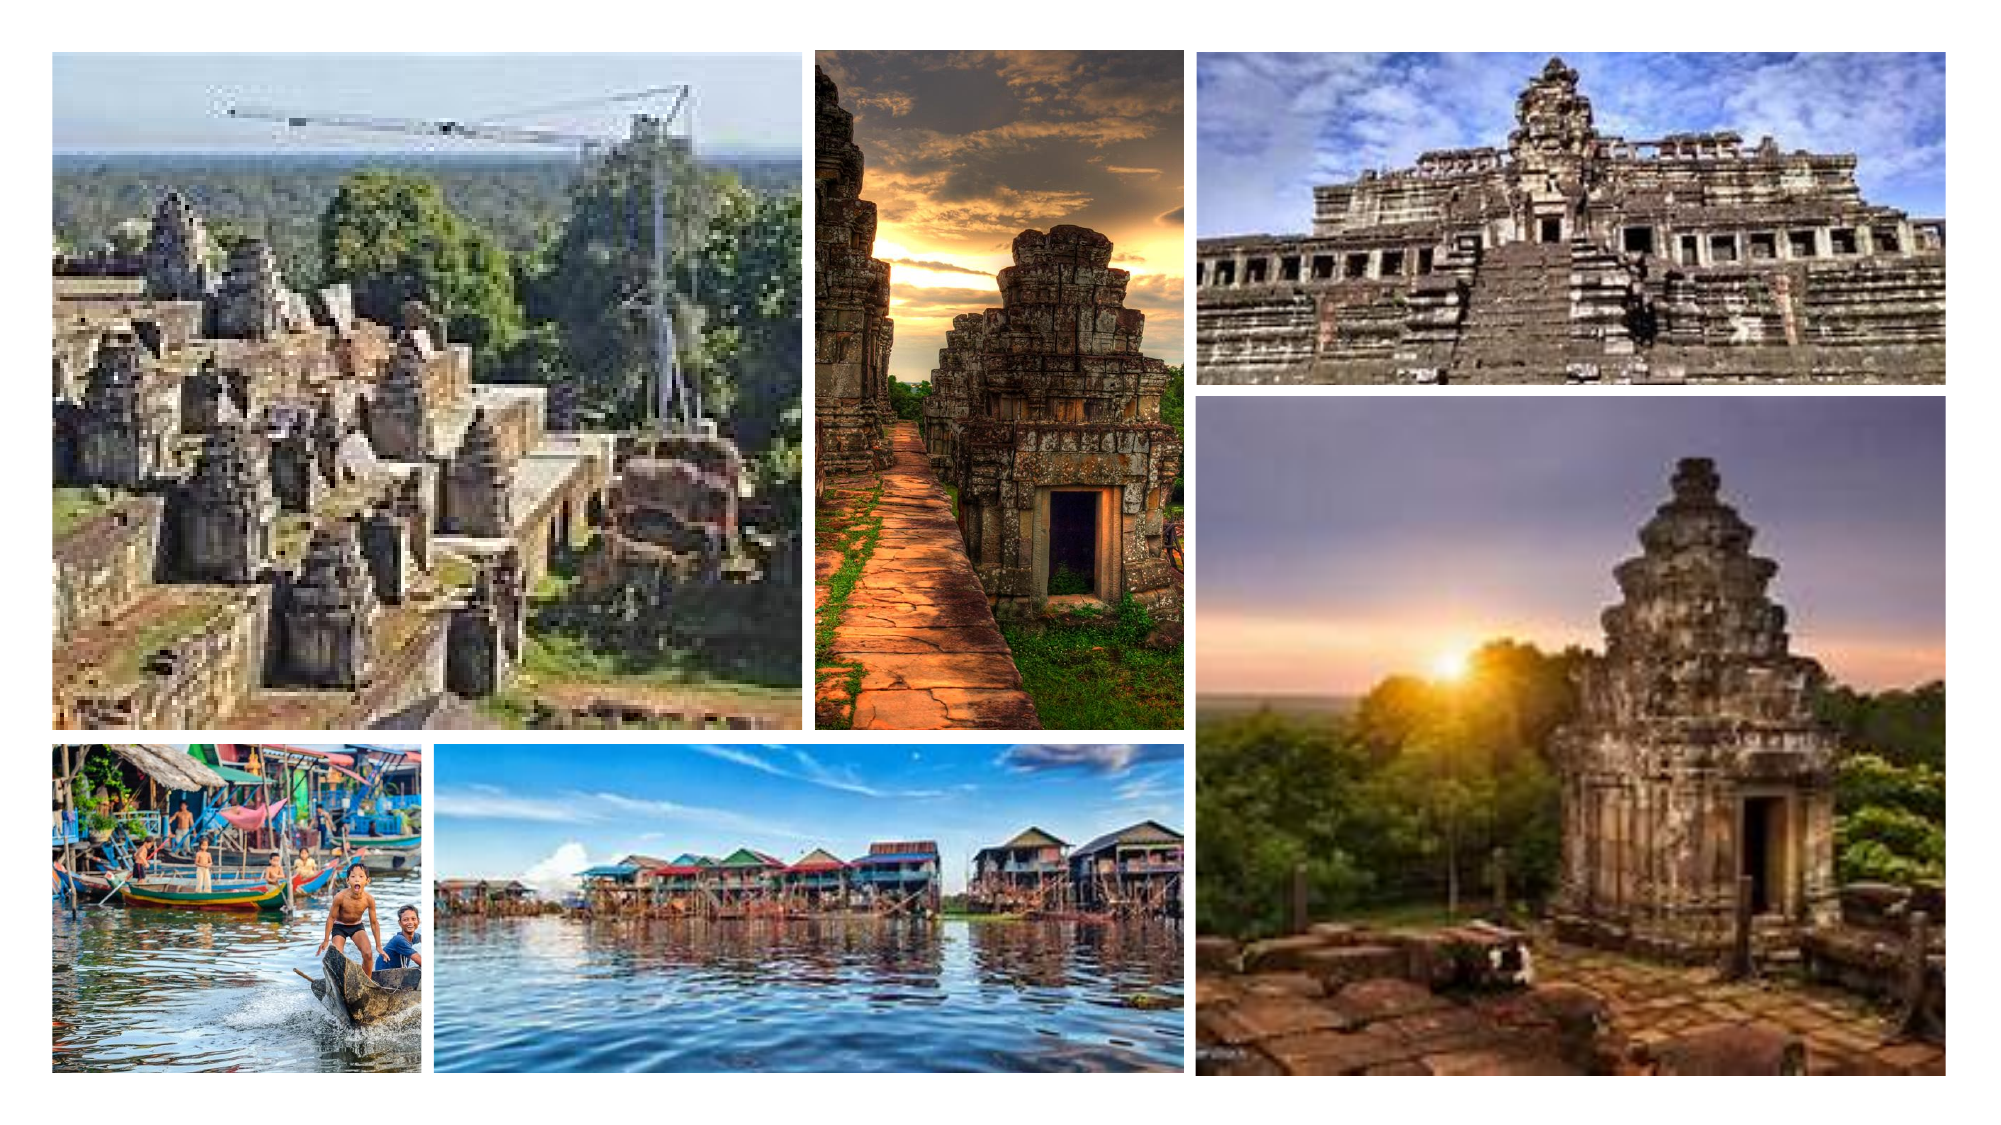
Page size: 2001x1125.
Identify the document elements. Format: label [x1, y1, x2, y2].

list [433, 744, 1184, 1073]
picture [52, 52, 803, 730]
picture [52, 744, 422, 1073]
picture [814, 50, 1184, 730]
picture [1195, 396, 1946, 1076]
picture [1196, 52, 1946, 385]
